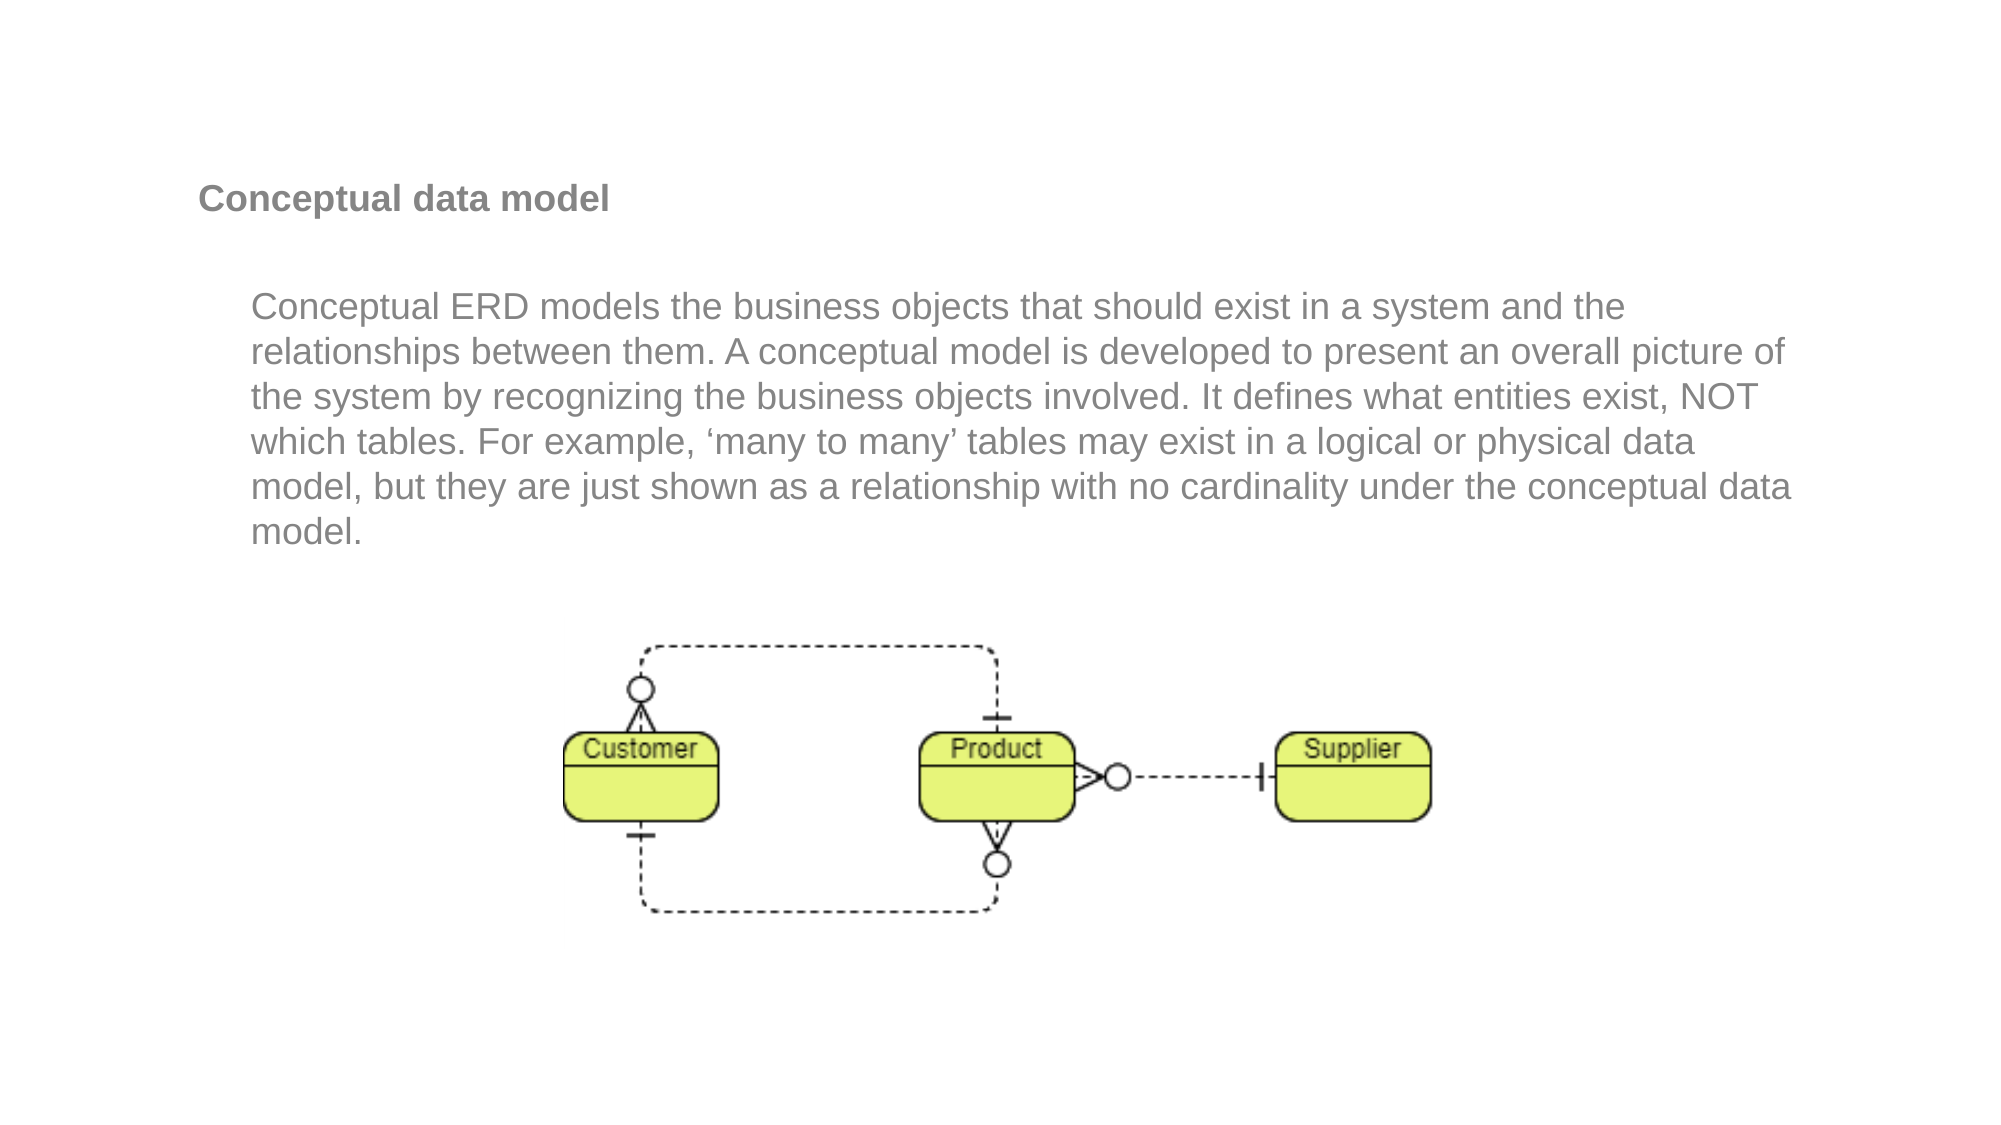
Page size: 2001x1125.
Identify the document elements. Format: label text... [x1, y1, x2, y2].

picture [563, 617, 1437, 949]
text_box Conceptual ERD models the business objects that should exist in a system and the relationships between them. A conceptual model is developed to present an overall picture of the system by recognizing the business objects involved. It defines what entities exist, NOT which tables. For example, ‘many to many’ tables may exist in a logical or physical data model, but they are just shown as a relationship with no cardinality under the conceptual data model. [236, 274, 1810, 560]
text_box Conceptual data model [183, 167, 1184, 227]
